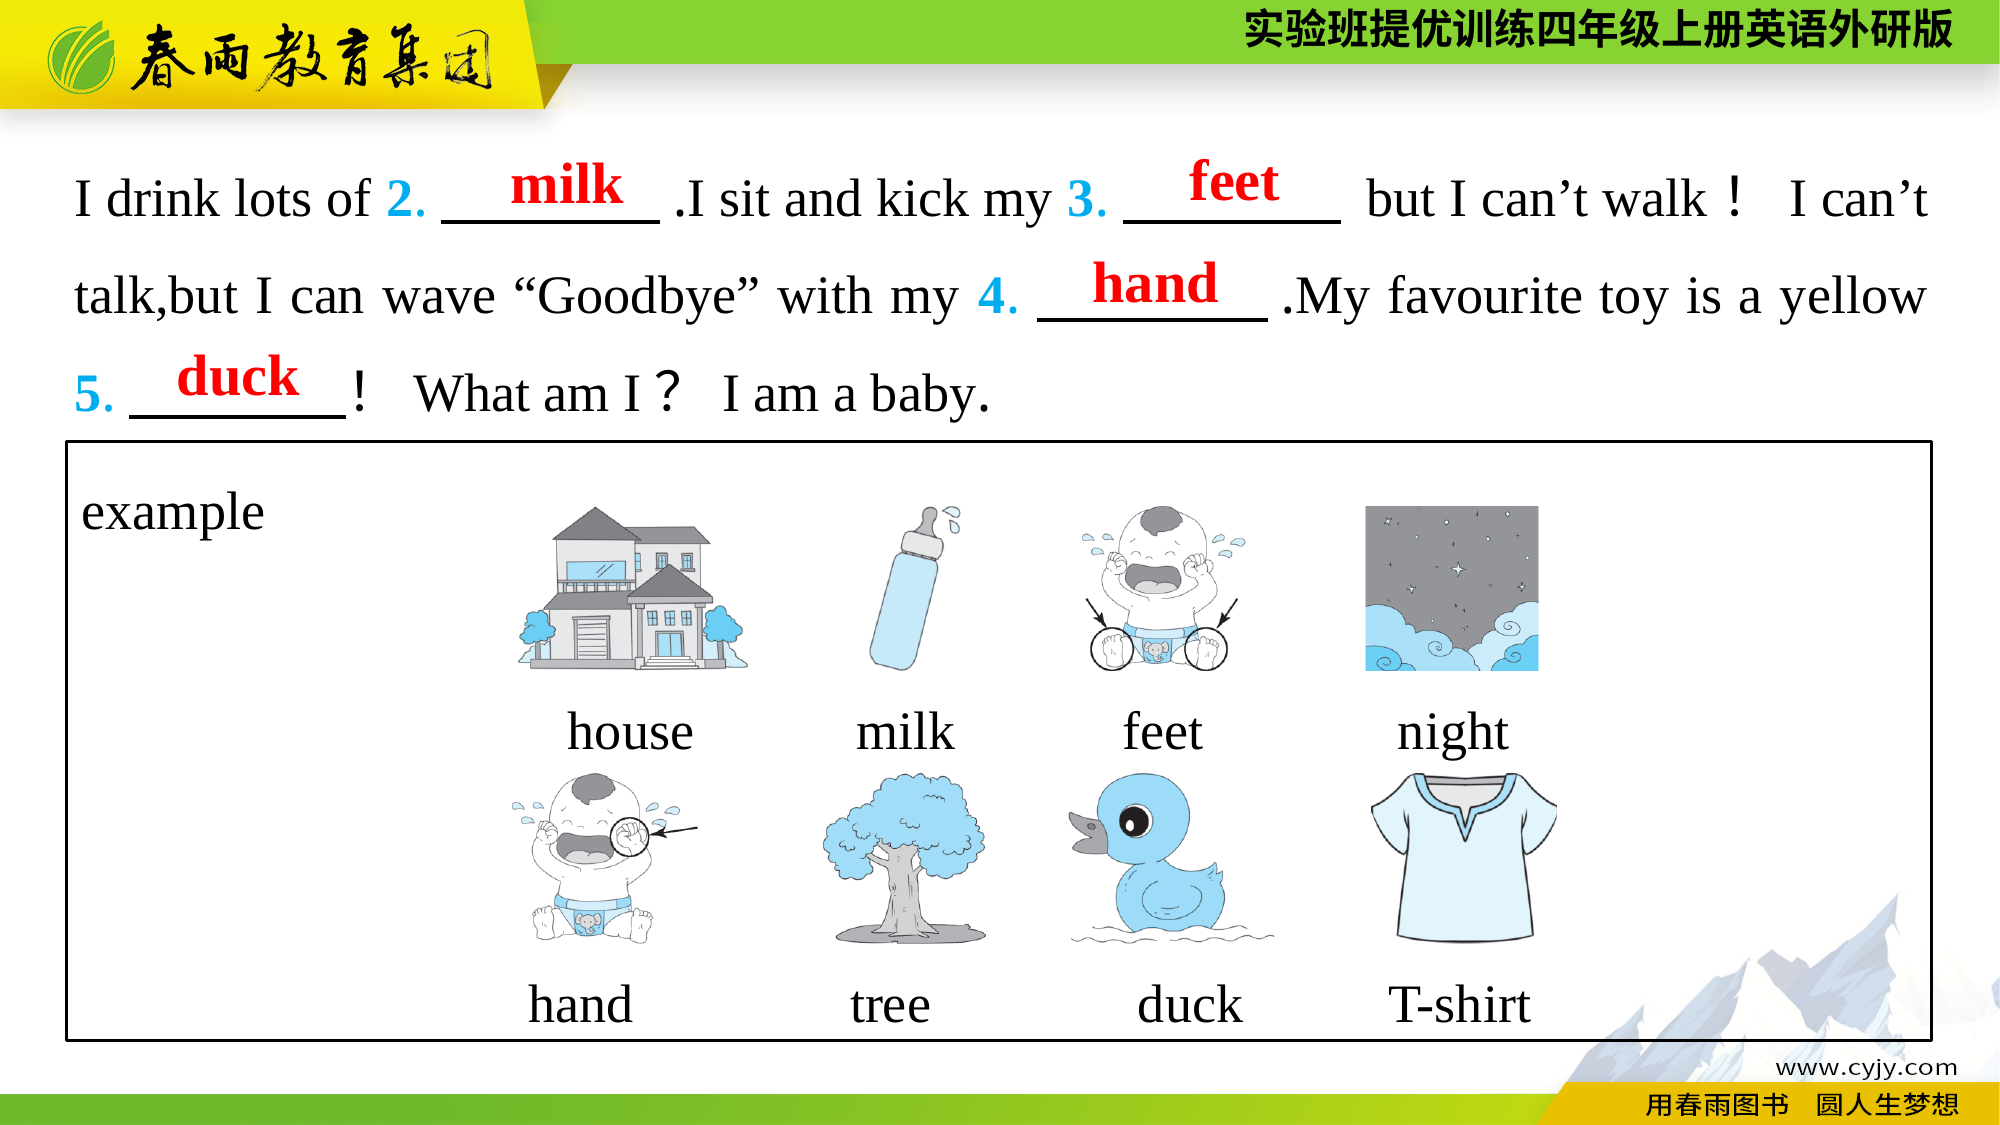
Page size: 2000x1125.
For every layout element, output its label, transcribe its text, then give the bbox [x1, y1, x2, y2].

text_box example house milk feet night hand tree duck T-shirt [66, 441, 1932, 1041]
list I drink lots of 2. .I sit and kick my 3. but I can’t walk！I can’t talk,but I can wave “Goodbye” with my 4. .My favourite toy is a yellow 5. ！What am I？I am a baby. [59, 122, 1944, 421]
text_box milk [495, 137, 639, 223]
text_box hand [1077, 236, 1235, 322]
picture [0, 0, 2000, 1125]
text_box feet [1175, 134, 1296, 220]
text_box duck [162, 330, 316, 415]
